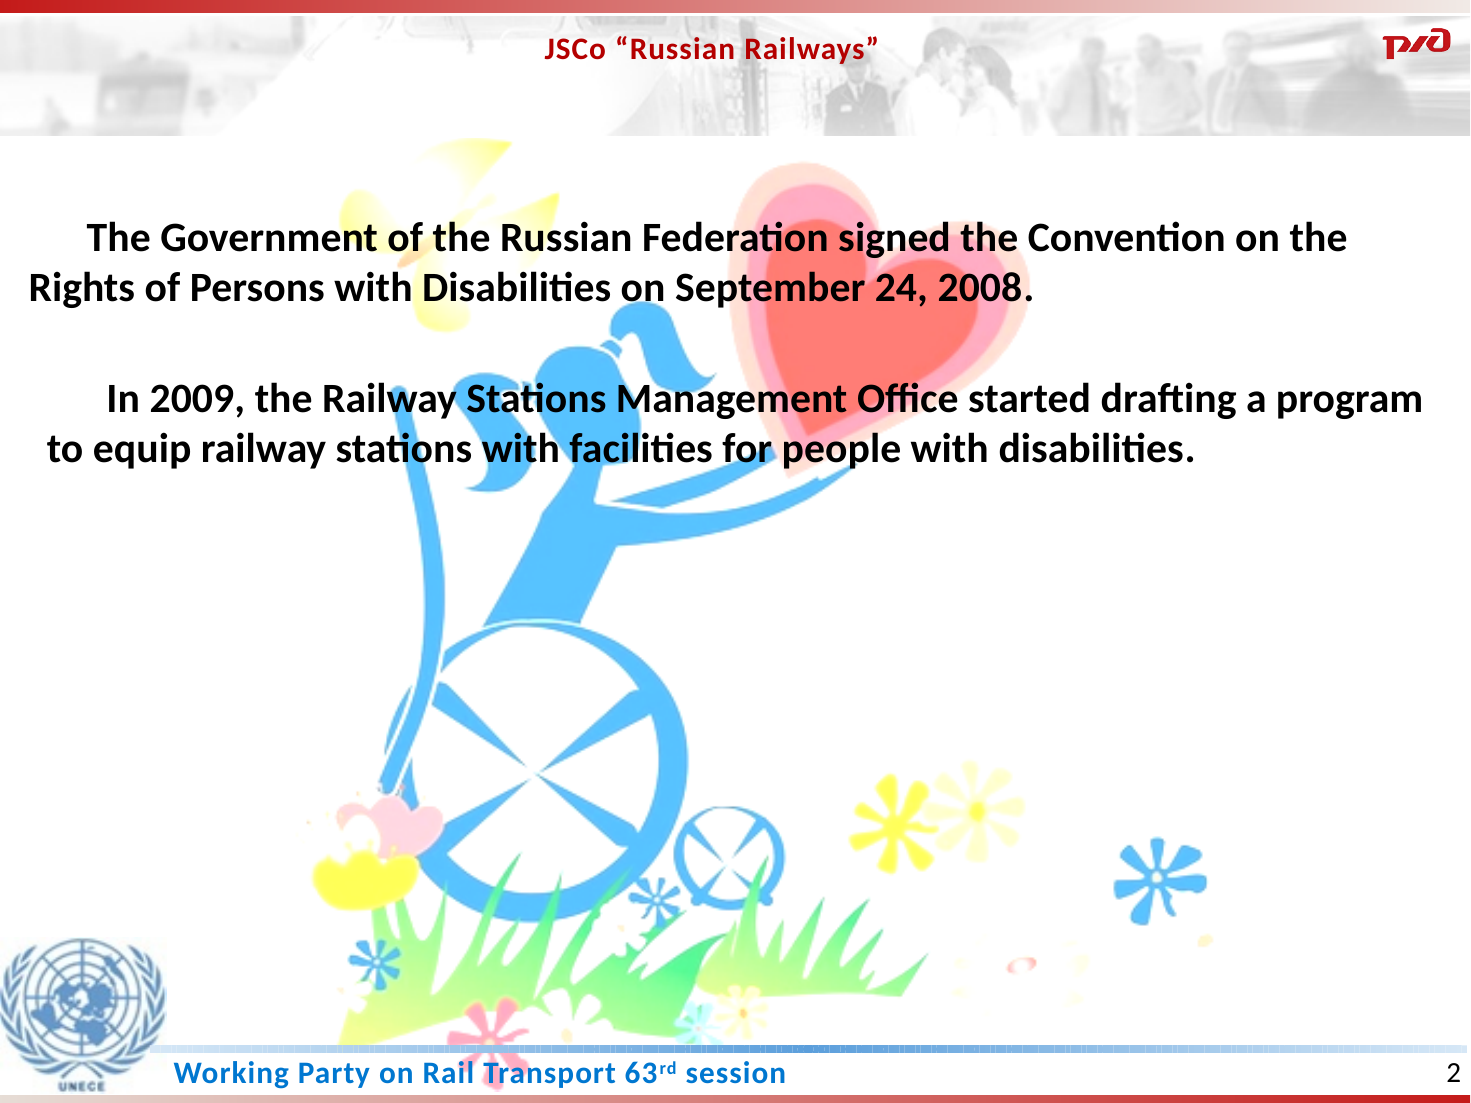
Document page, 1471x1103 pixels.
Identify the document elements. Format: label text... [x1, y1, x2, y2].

text_box Working Party on Rail Transport 63rd session [172, 1052, 270, 1090]
list In 2009, the Railway Stations Management Office started drafting a program to equip railway stations with facilities for people with disabilities. [1252, 370, 1428, 472]
picture [275, 138, 1247, 1093]
text_box JSCo “Russian Railways” [159, 28, 1266, 67]
text_box [1252, 1043, 1469, 1055]
picture [0, 937, 168, 1094]
slide_number 1 [1252, 1055, 1462, 1089]
picture [1381, 27, 1452, 61]
text_box The Government of the Russian Federation signed the Convention on the Rights of Persons with Disabilities on September 24, 2008. [13, 202, 270, 317]
list In 2009, the Railway Stations Management Office started drafting a program to equip railway stations with facilities for people with disabilities. [46, 370, 270, 472]
text_box The Government of the Russian Federation signed the Convention on the Rights of Persons with Disabilities on September 24, 2008. [1252, 202, 1461, 317]
text_box [172, 1043, 270, 1052]
